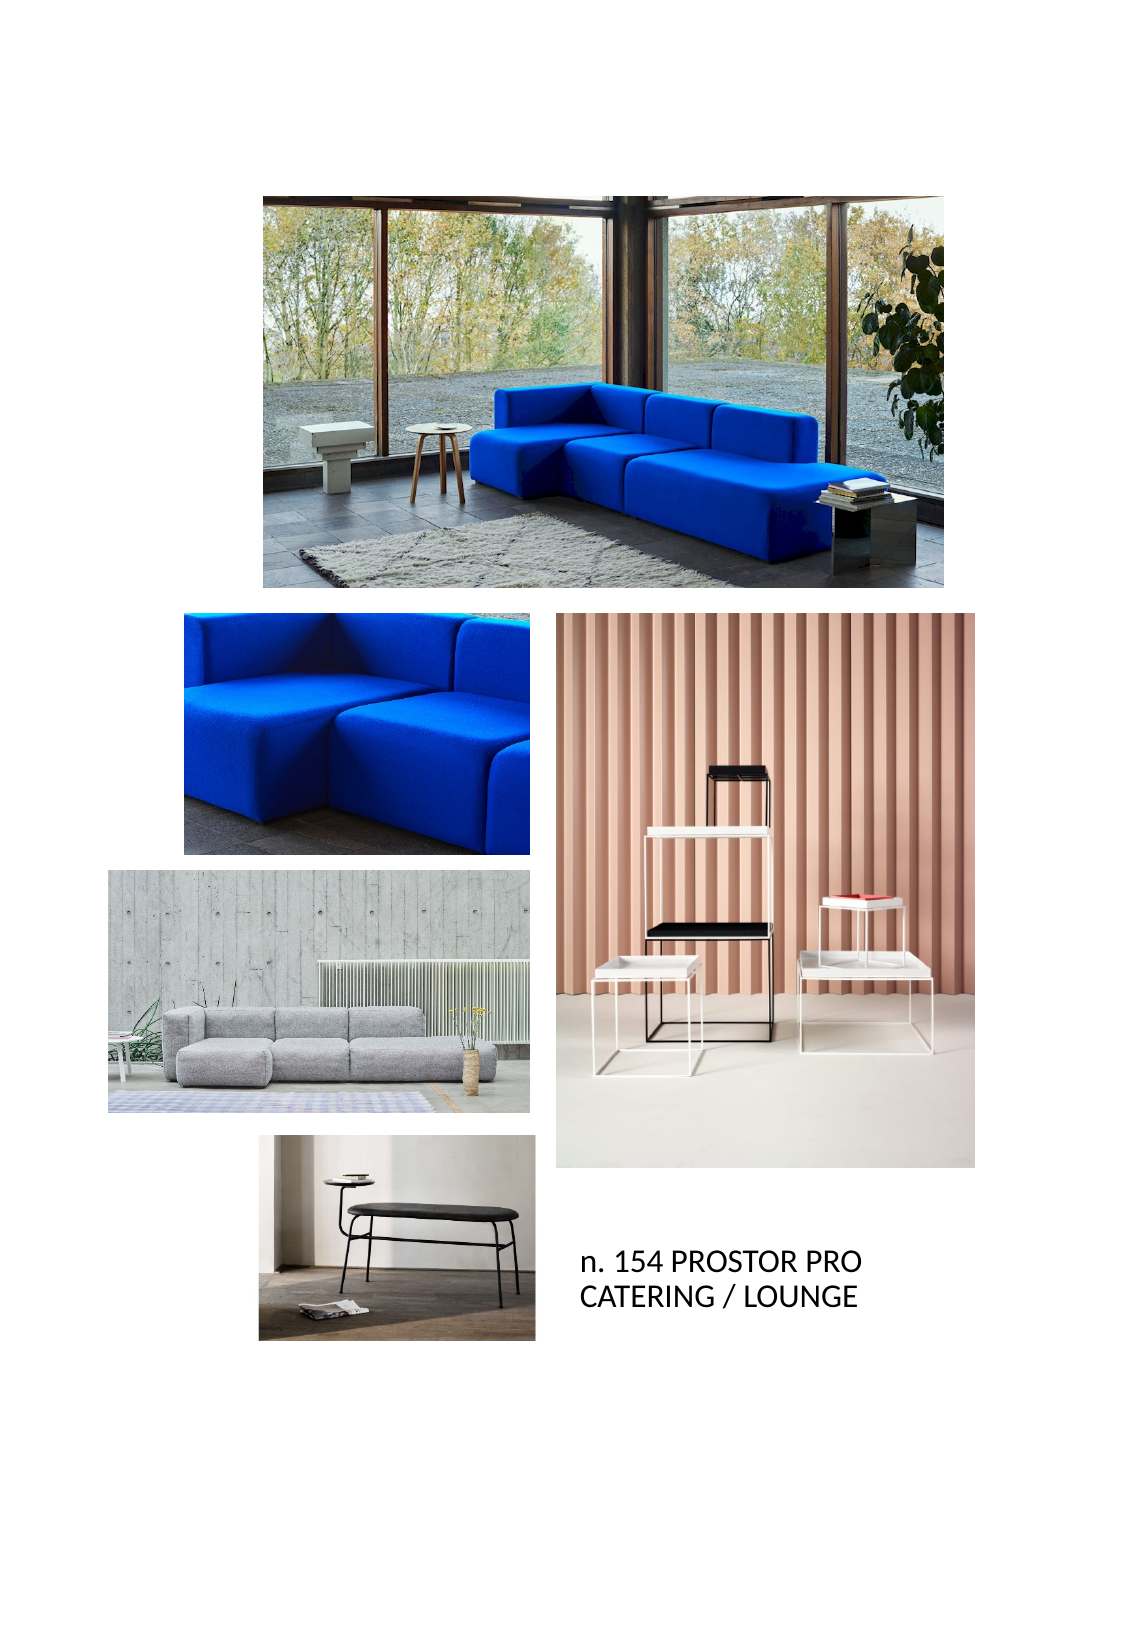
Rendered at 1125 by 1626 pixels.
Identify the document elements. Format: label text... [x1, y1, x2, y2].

picture [107, 870, 530, 1113]
picture [183, 613, 530, 855]
picture [263, 196, 944, 588]
picture [556, 613, 975, 1168]
picture [447, 613, 530, 624]
text_box n. 154 PROSTOR PRO CATERING / LOUNGE [564, 1235, 879, 1404]
picture [250, 1135, 544, 1341]
